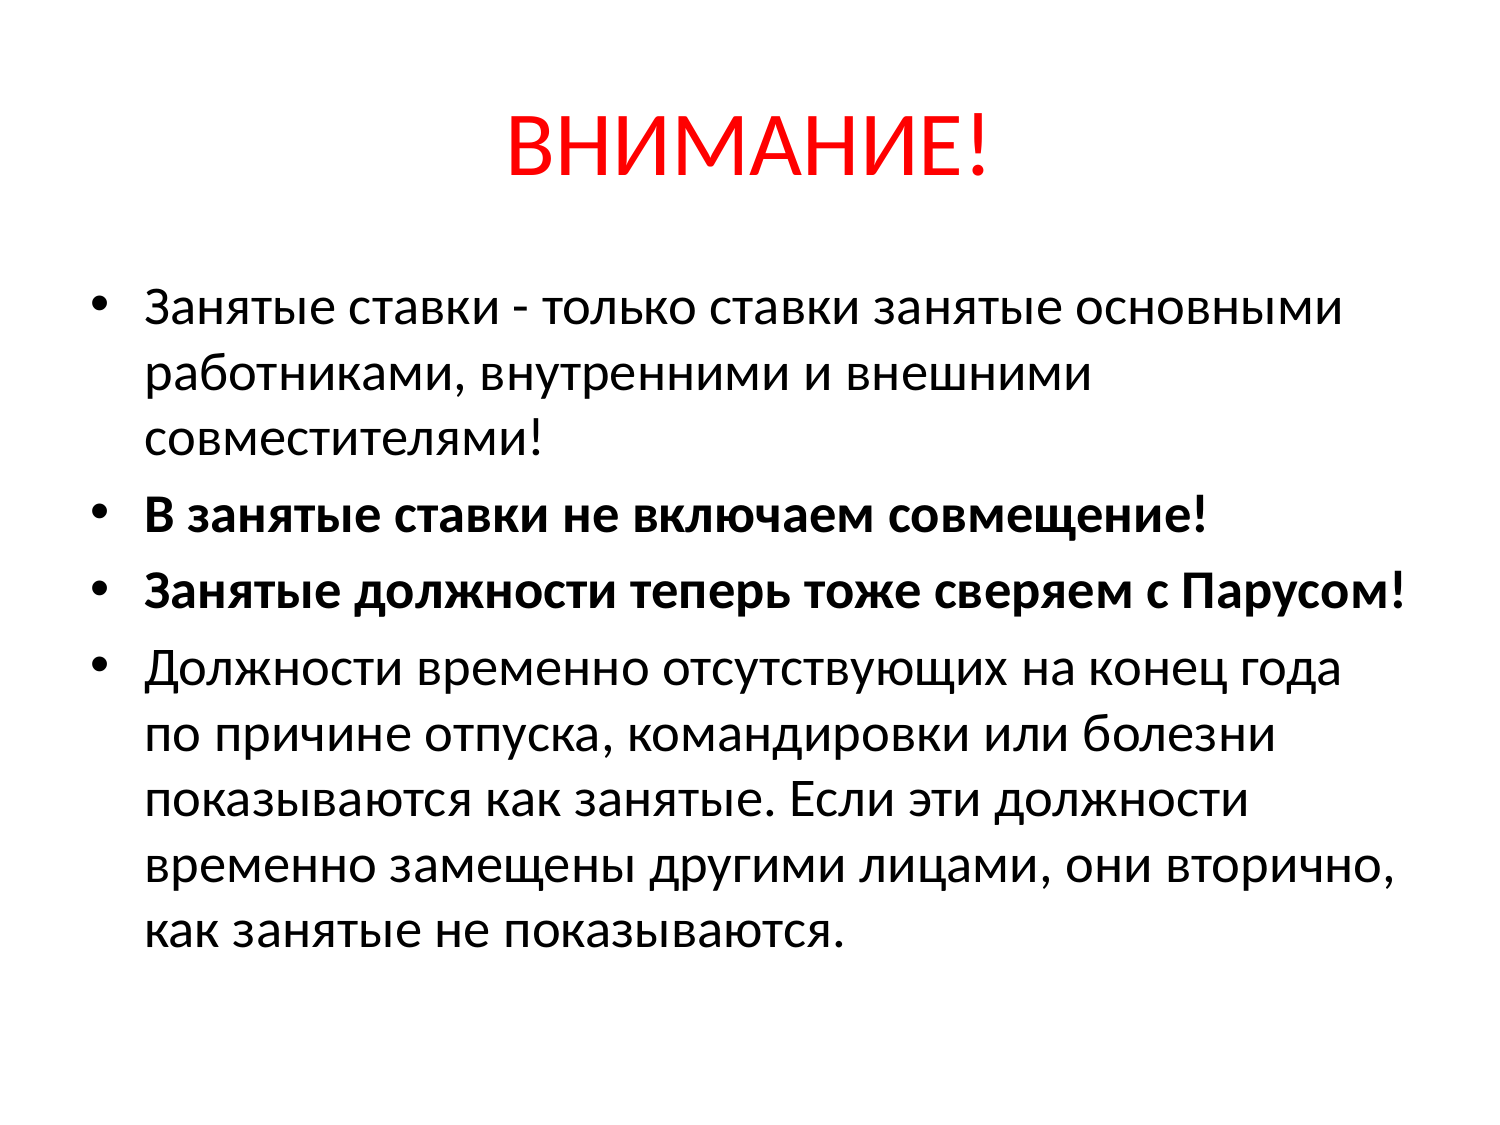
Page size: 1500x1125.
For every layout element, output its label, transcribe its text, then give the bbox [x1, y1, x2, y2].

title ВНИМАНИЕ! [75, 45, 1425, 233]
list Занятые ставки - только ставки занятые основными работниками, внутренними и внешними совместителями! В занятые ставки не включаем совмещение! Занятые должности теперь тоже сверяем с Парусом! Должности временно отсутствующих на конец года по причине отпуска, командировки или болезни показываются как занятые. Если эти должности временно замещены другими лицами, они вторично, как занятые не показываются. [75, 262, 1425, 1005]
